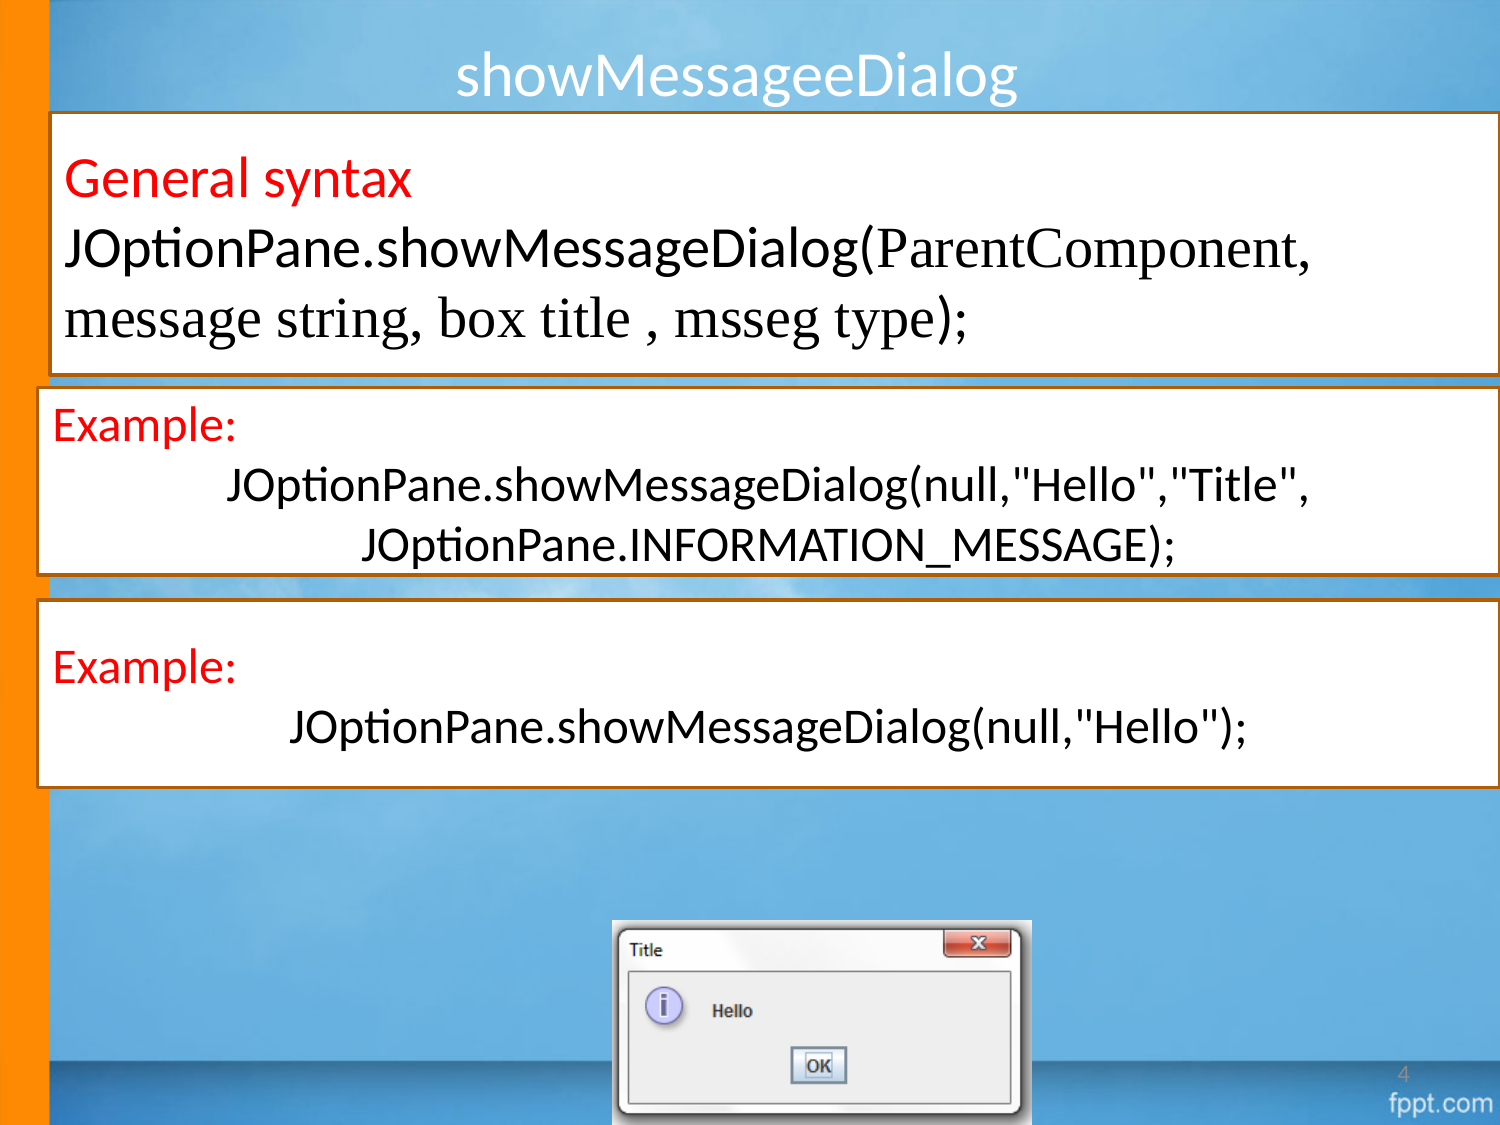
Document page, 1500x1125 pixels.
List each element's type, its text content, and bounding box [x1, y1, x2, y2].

text_box Example: JOptionPane.showMessageDialog(null,"Hello"); [36, 598, 1500, 789]
text_box General syntax JOptionPane.showMessageDialog(ParentComponent, message string, box title , msseg type); [48, 111, 1500, 377]
footer Nouf Almunyif [512, 1042, 601, 1103]
text_box Example: JOptionPane.showMessageDialog(null,"Hello","Title", JOptionPane.INFORMATION_MESSAGE); [36, 386, 1500, 577]
title showMessageeDialog [62, 24, 1413, 111]
picture [0, 0, 1500, 1125]
slide_number 4 [1074, 1042, 1425, 1103]
